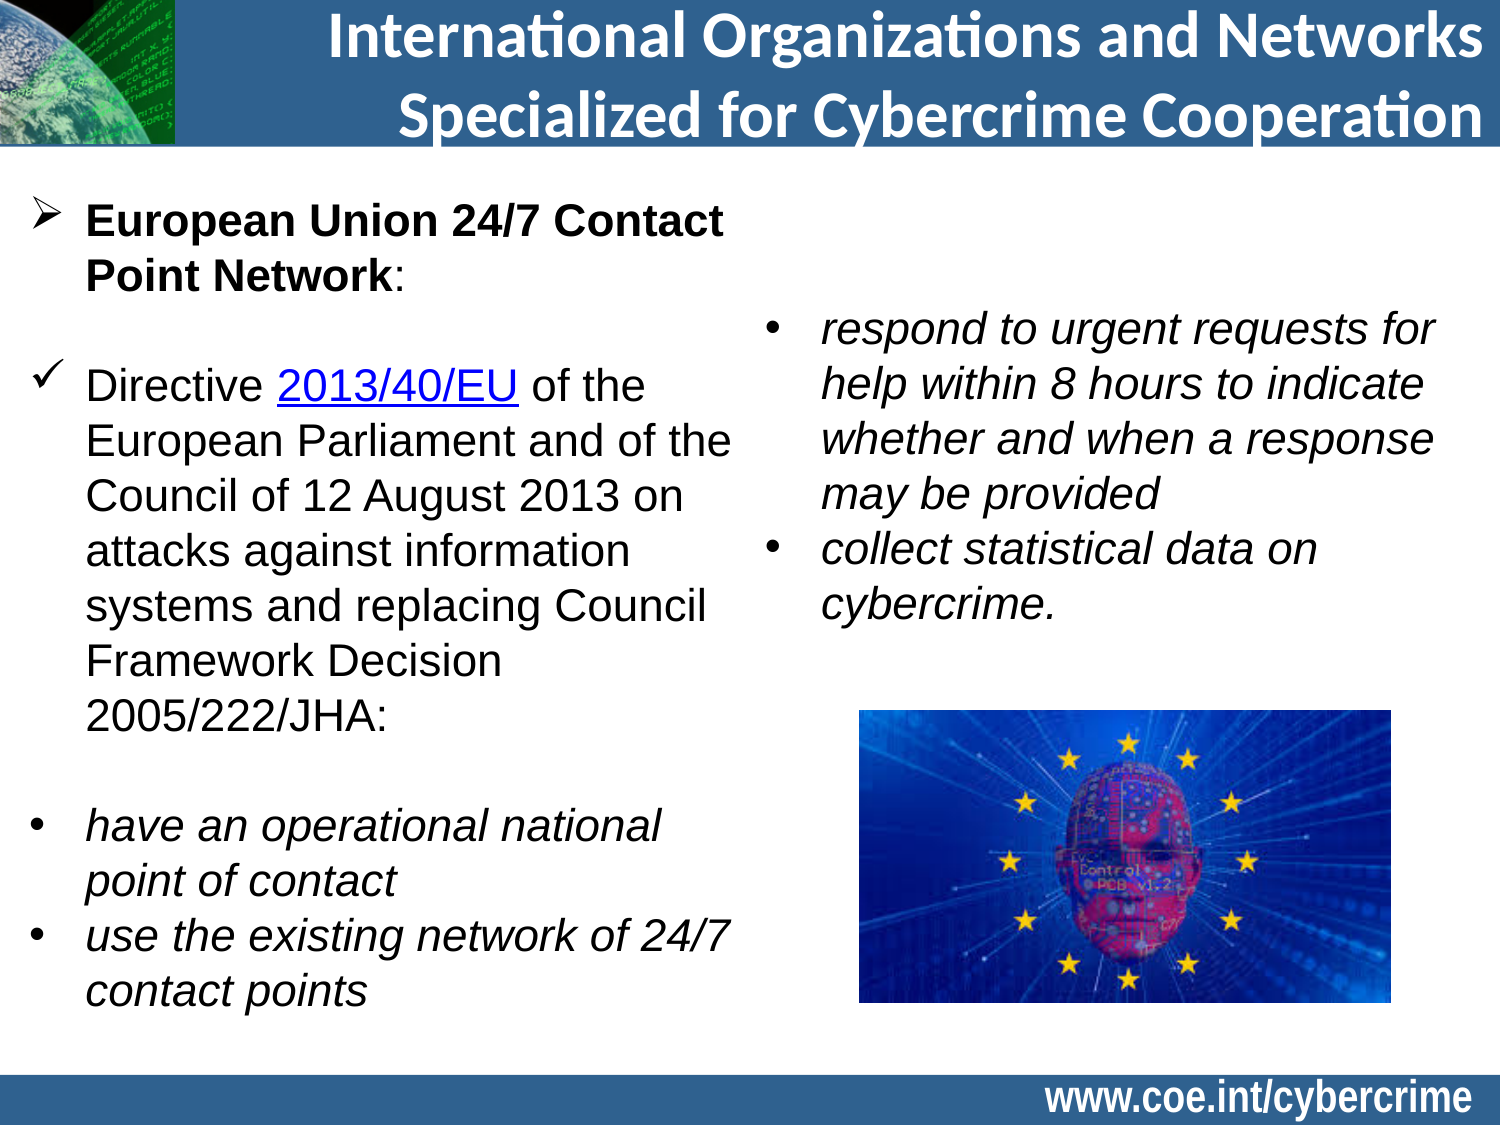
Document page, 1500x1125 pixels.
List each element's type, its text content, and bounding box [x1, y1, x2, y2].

text_box European Union 24/7 Contact Point Network: Directive 2013/40/EU of the European Parliament and of the Council of 12 August 2013 on attacks against information systems and replacing Council Framework Decision 2005/222/JHA: have an operational national point of contact use the existing network of 24/7 contact points [14, 183, 765, 1079]
text_box International Organizations and Networks Specialized for Cybercrime Cooperation [177, 0, 1500, 149]
text_box [0, 1073, 1030, 1125]
text_box respond to urgent requests for help within 8 hours to indicate whether and when a response may be provided collect statistical data on cybercrime. [749, 291, 1500, 691]
text_box www.coe.int/cybercrime [1030, 1059, 1500, 1125]
picture [859, 710, 1391, 1003]
picture [0, 0, 175, 144]
